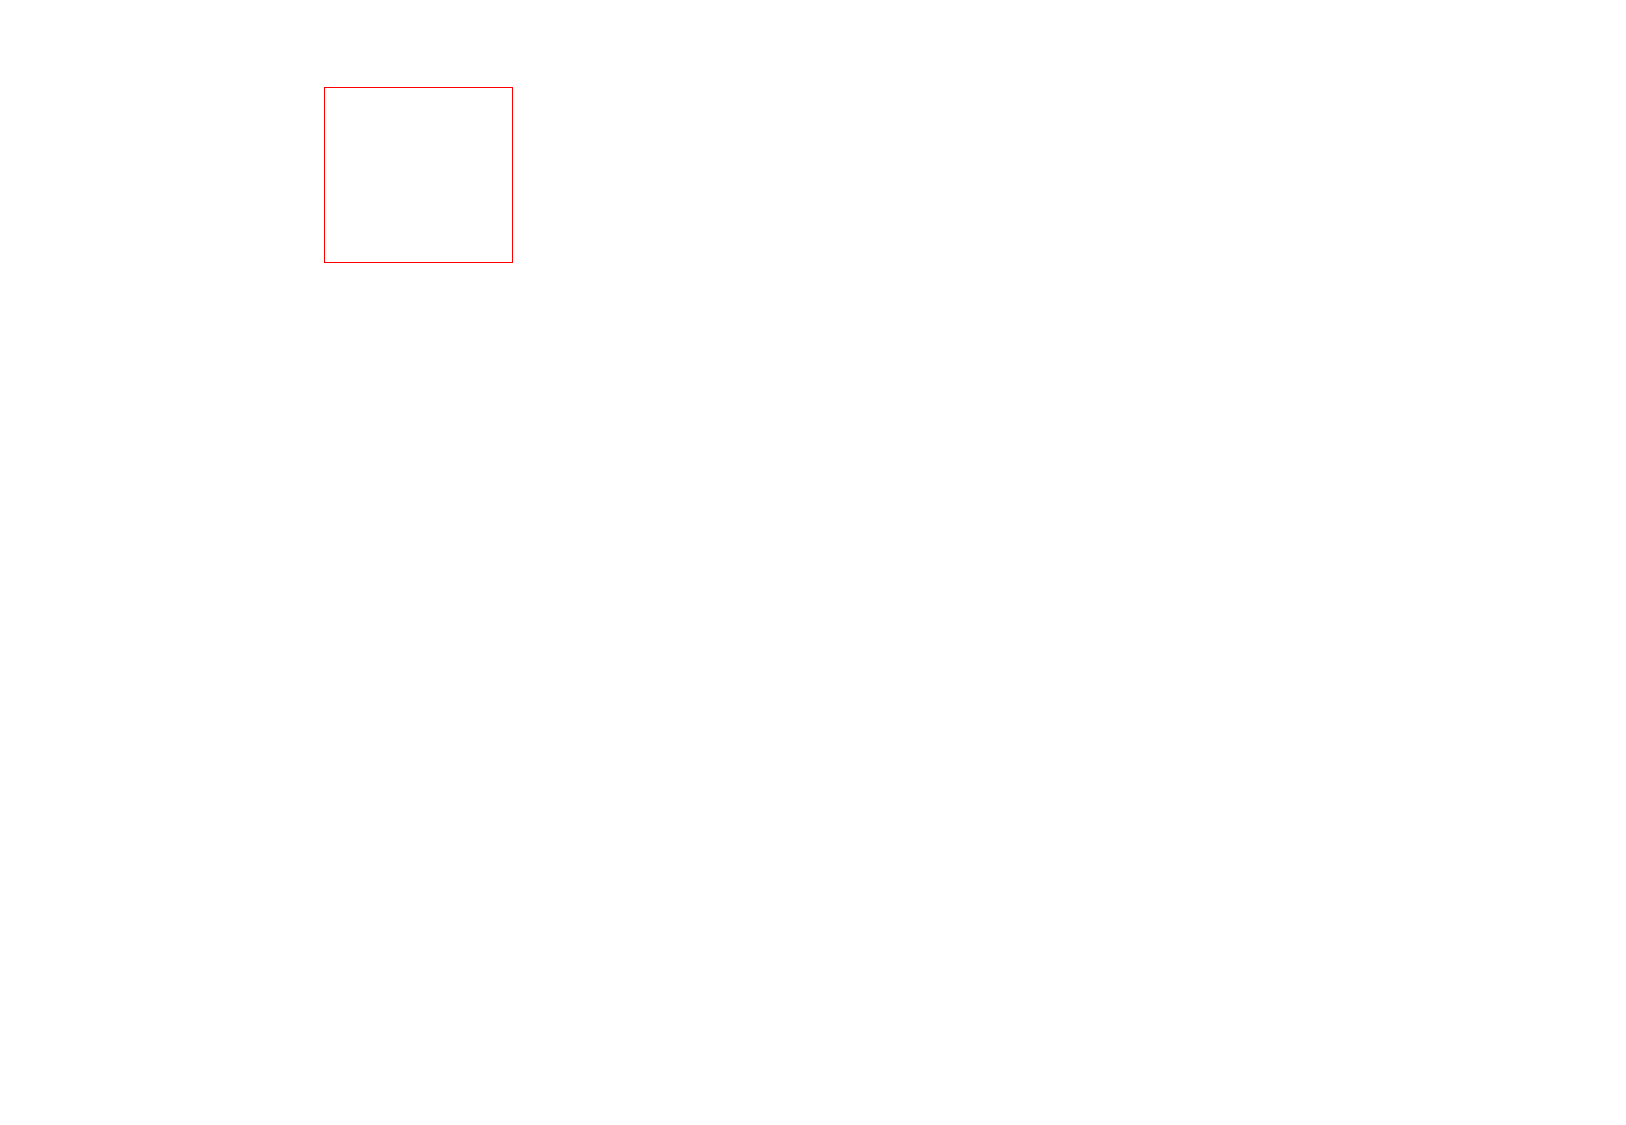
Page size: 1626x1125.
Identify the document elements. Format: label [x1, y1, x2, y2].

text_box [324, 87, 513, 263]
